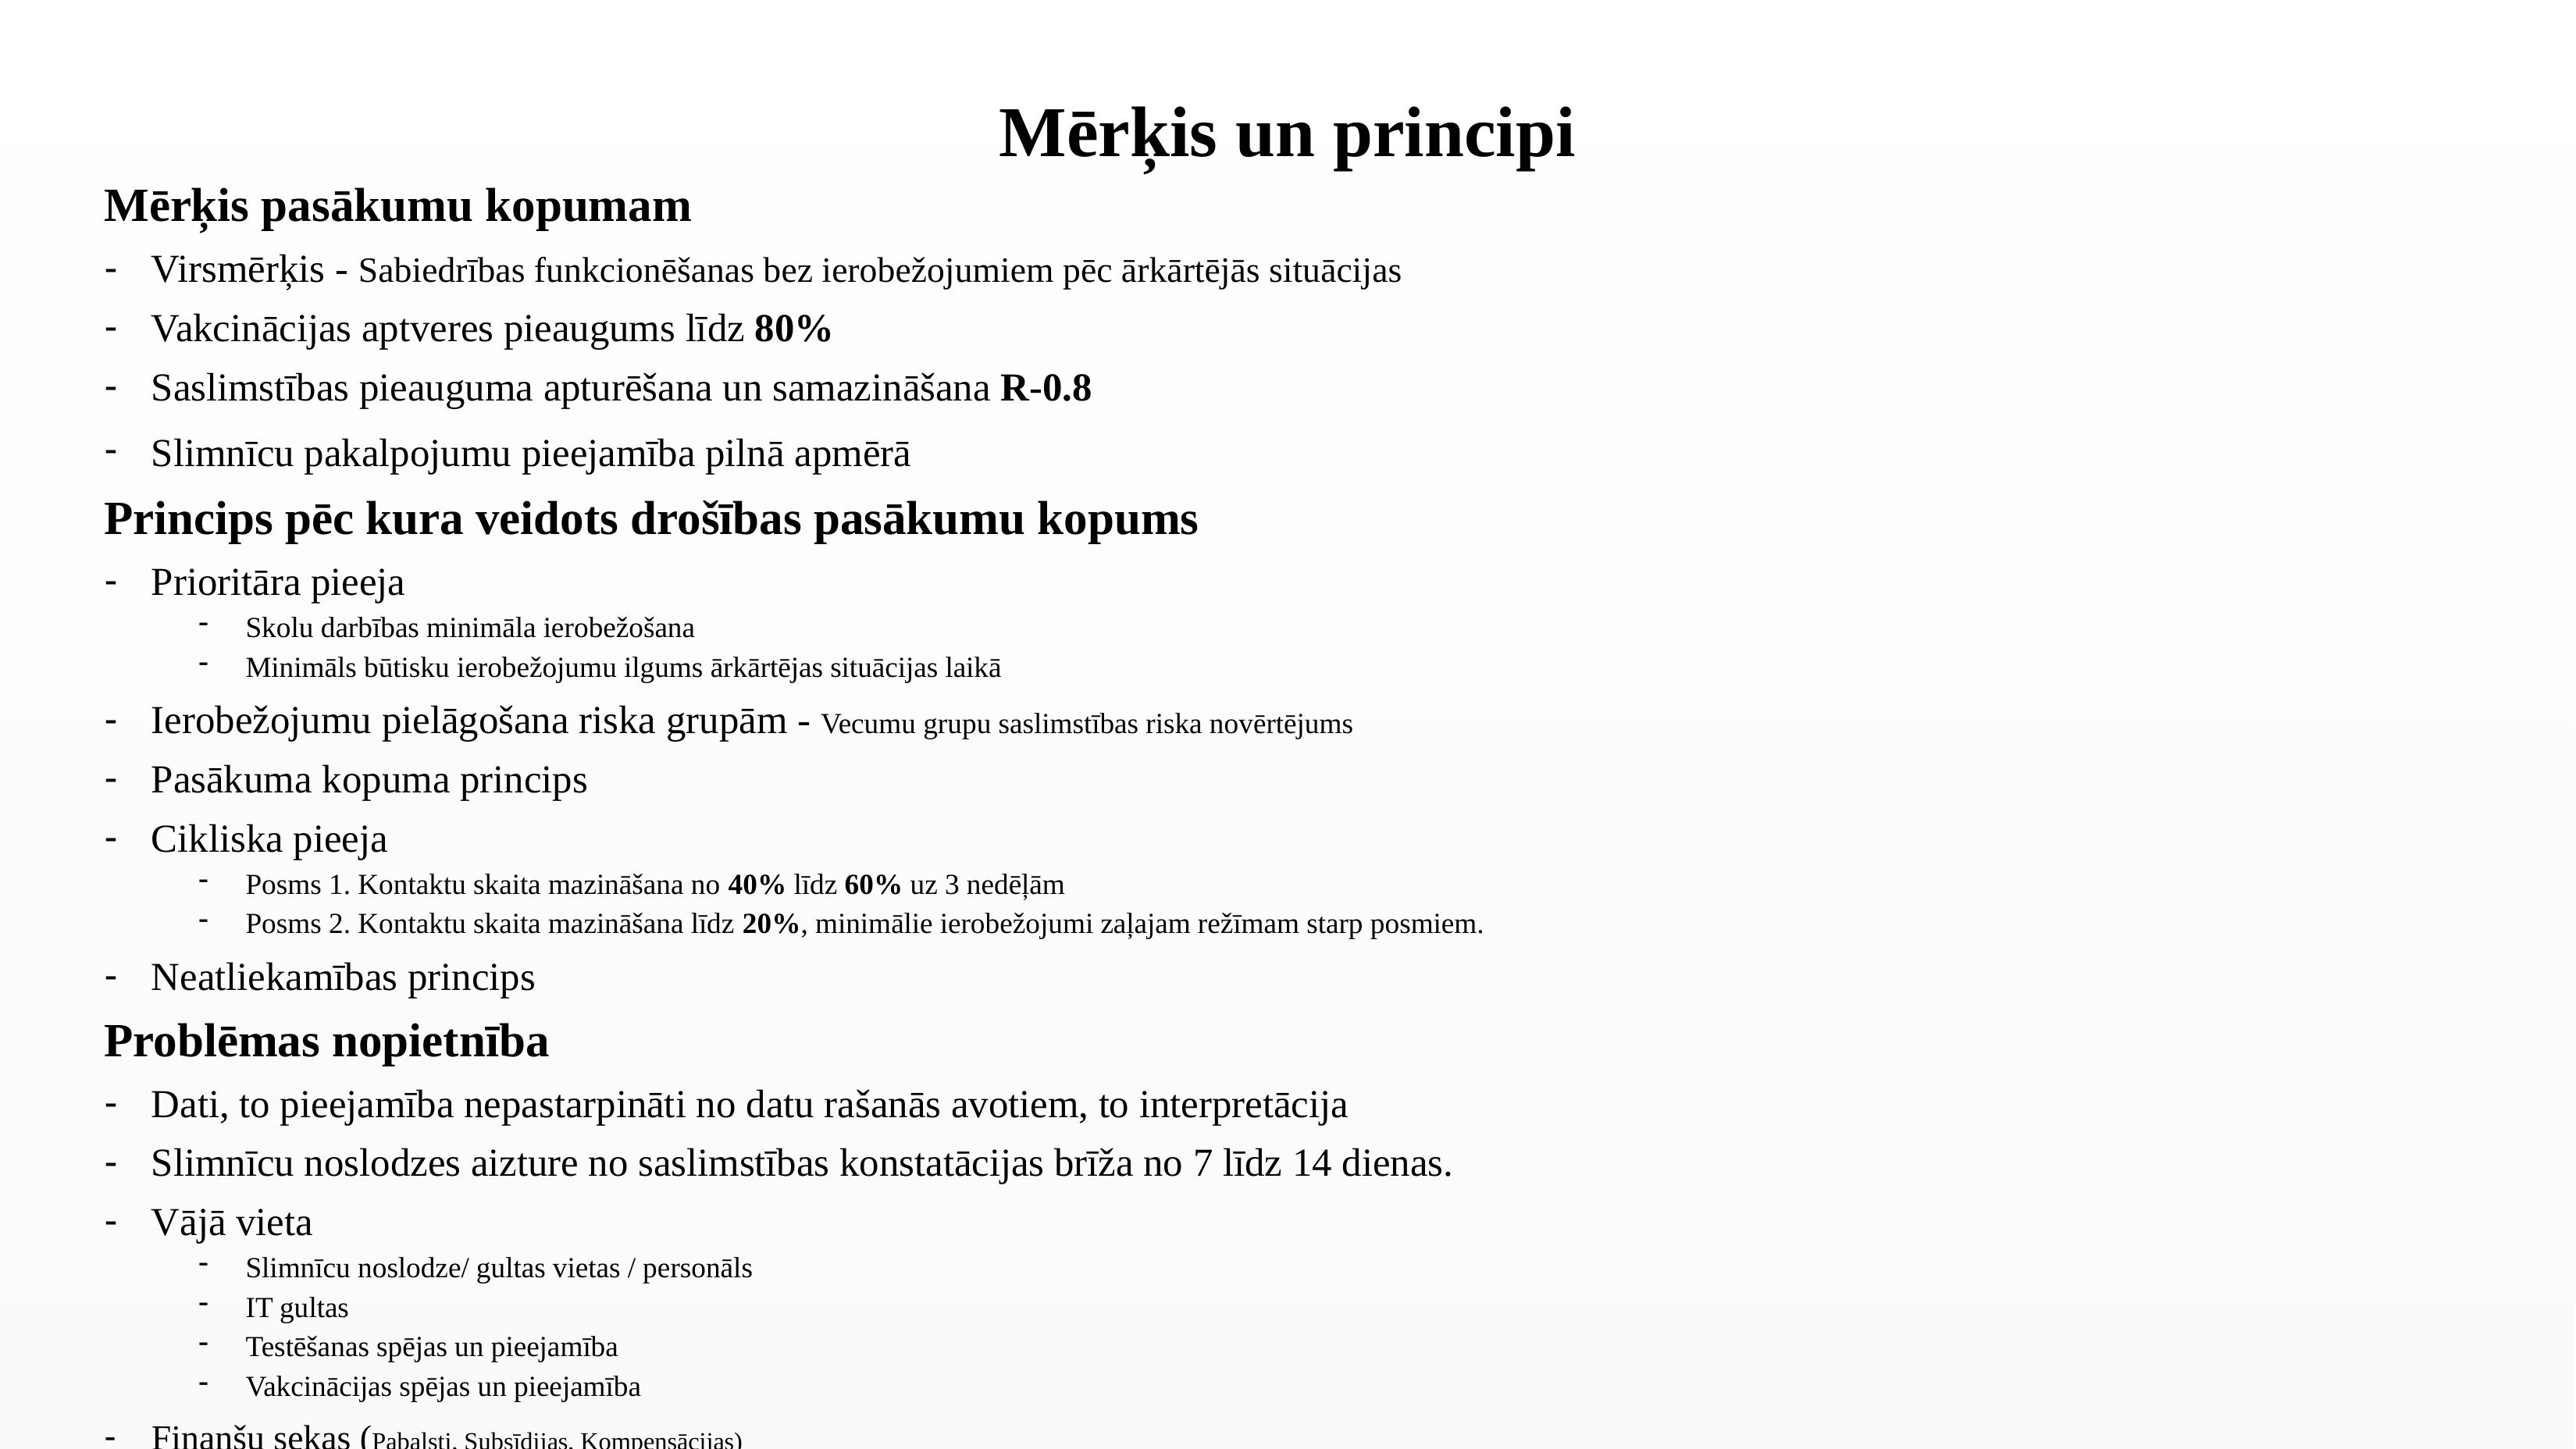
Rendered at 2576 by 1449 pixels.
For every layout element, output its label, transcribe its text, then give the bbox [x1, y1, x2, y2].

title Mērķis un principi [176, 77, 2399, 174]
list Mērķis pasākumu kopumam Virsmērķis - Sabiedrības funkcionēšanas bez ierobežojumiem pēc ārkārtējās situācijas Vakcinācijas aptveres pieaugums līdz 80% Saslimstības pieauguma apturēšana un samazināšana R-0.8 Slimnīcu pakalpojumu pieejamība pilnā apmērā Princips pēc kura veidots drošības pasākumu kopums Prioritāra pieeja Skolu darbības minimāla ierobežošana Minimāls būtisku ierobežojumu ilgums ārkārtējas situācijas laikā Ierobežojumu pielāgošana riska grupām - Vecumu grupu saslimstības riska novērtējums Pasākuma kopuma princips Cikliska pieeja Posms 1. Kontaktu skaita mazināšana no 40% līdz 60% uz 3 nedēļām Posms 2. Kontaktu skaita mazināšana līdz 20%, minimālie ierobežojumi zaļajam režīmam starp posmiem. Neatliekamības princips Problēmas nopietnība Dati, to pieejamība nepastarpināti no datu rašanās avotiem, to interpretācija Slimnīcu noslodzes aizture no saslimstības konstatācijas brīža no 7 līdz 14 dienas. Vājā vieta Slimnīcu noslodze/ gultas vietas / personāls IT gultas Testēšanas spējas un pieejamība Vakcinācijas spējas un pieejamība Finanšu sekas (Pabalsti, Subsīdijas, Kompensācijas) [92, 174, 2507, 1449]
